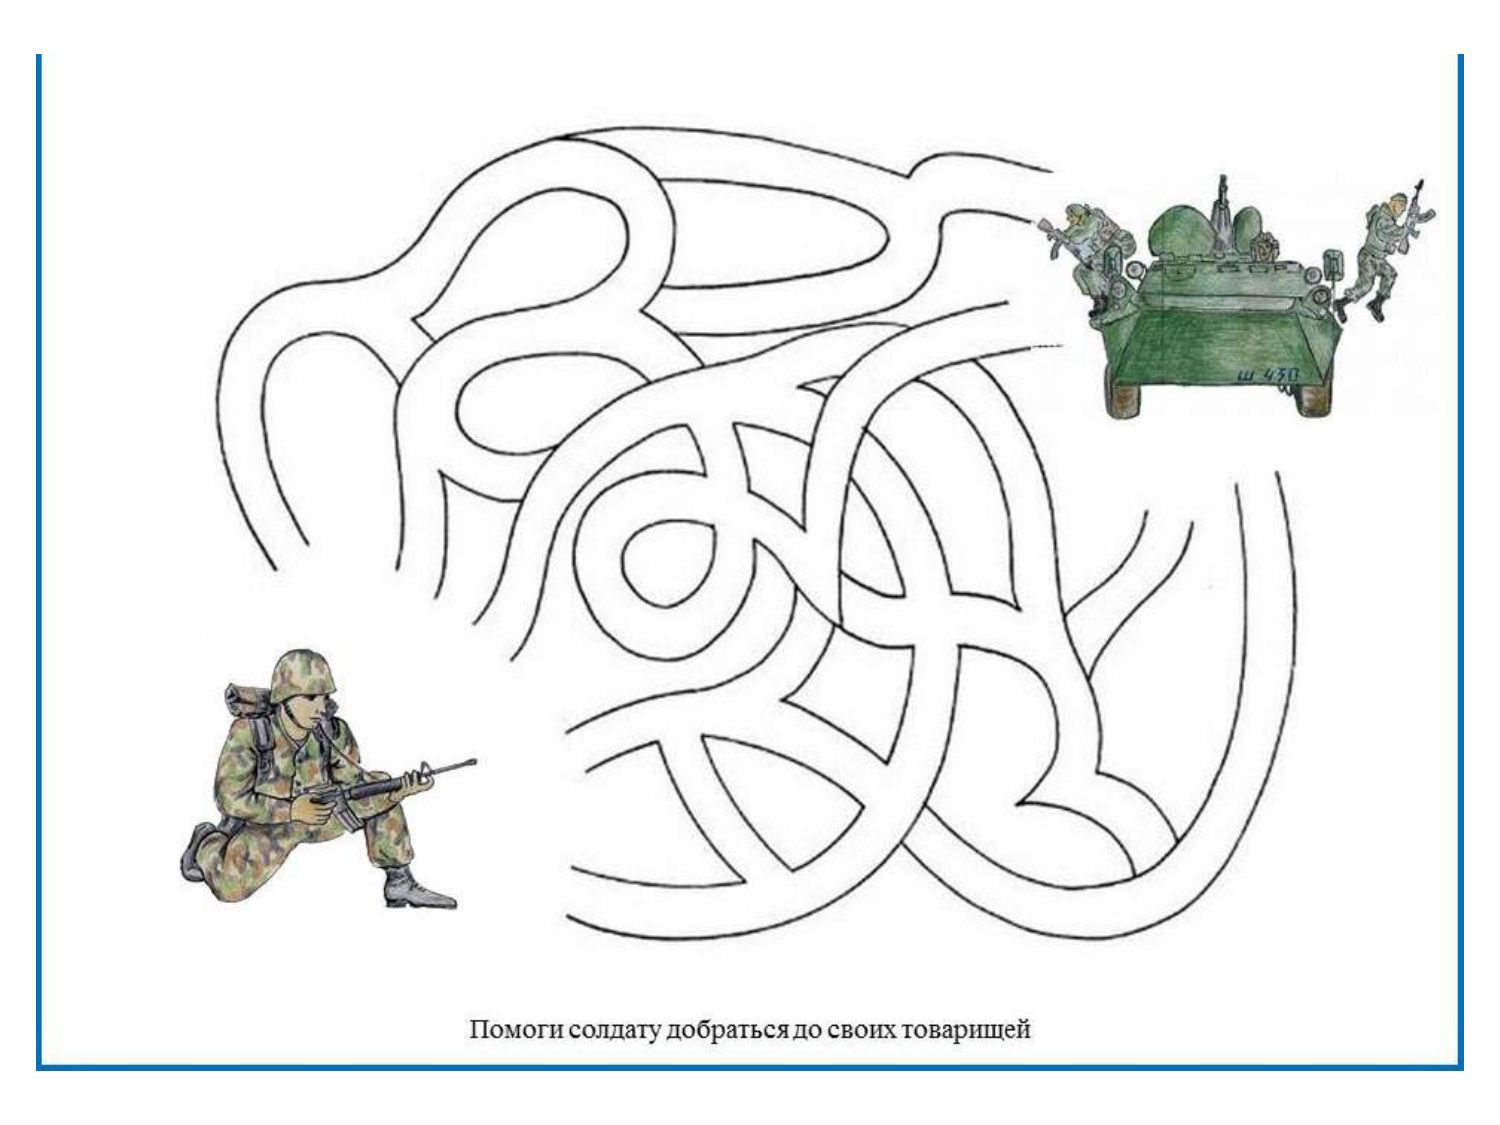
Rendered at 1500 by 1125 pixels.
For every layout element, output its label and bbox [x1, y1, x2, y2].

picture [35, 54, 1465, 1071]
